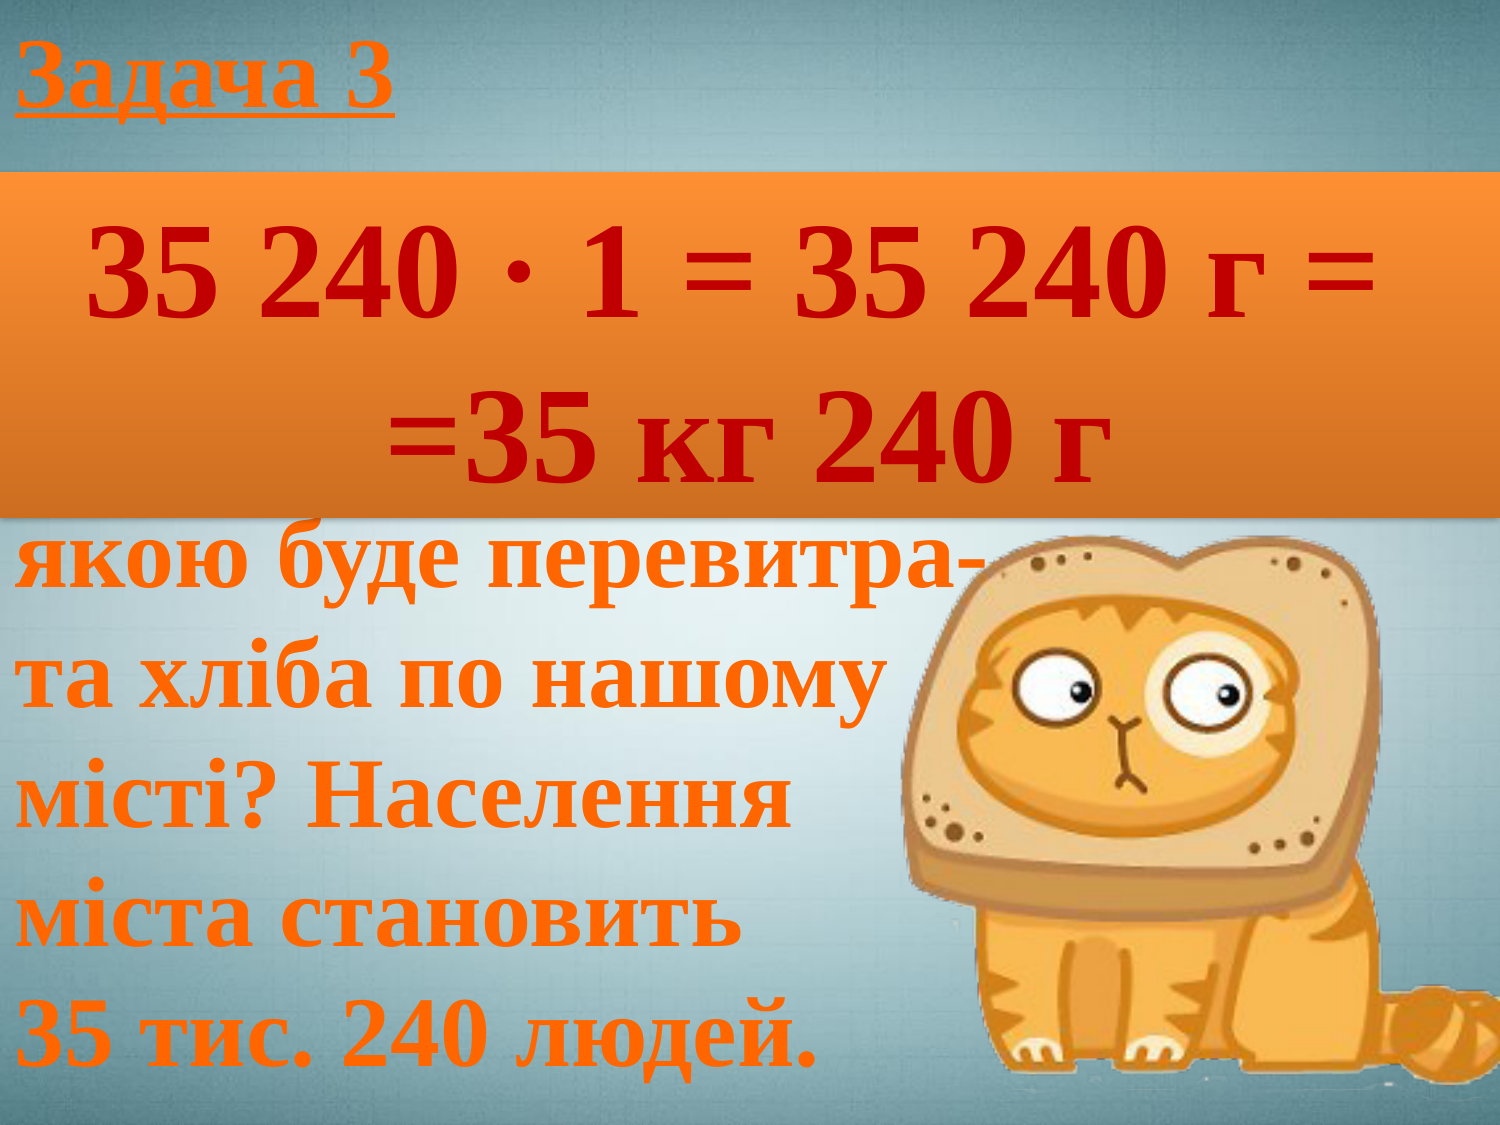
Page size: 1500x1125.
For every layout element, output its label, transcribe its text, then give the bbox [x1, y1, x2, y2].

text_box Задача 3 Якщо за один день кожен з нас витратить зайвий 1 г хліба, якою буде перевитра- та хліба по нашому місті? Населення міста становить 35 тис. 240 людей. [0, 0, 1500, 171]
picture [0, 479, 1500, 1125]
text_box Задача 3 Якщо за один день кожен з нас витратить зайвий 1 г хліба, якою буде перевитра- та хліба по нашому місті? Населення міста становить 35 тис. 240 людей. [0, 525, 862, 1095]
text_box 35 240 · 1 = 35 240 г = =35 кг 240 г [0, 172, 1500, 518]
